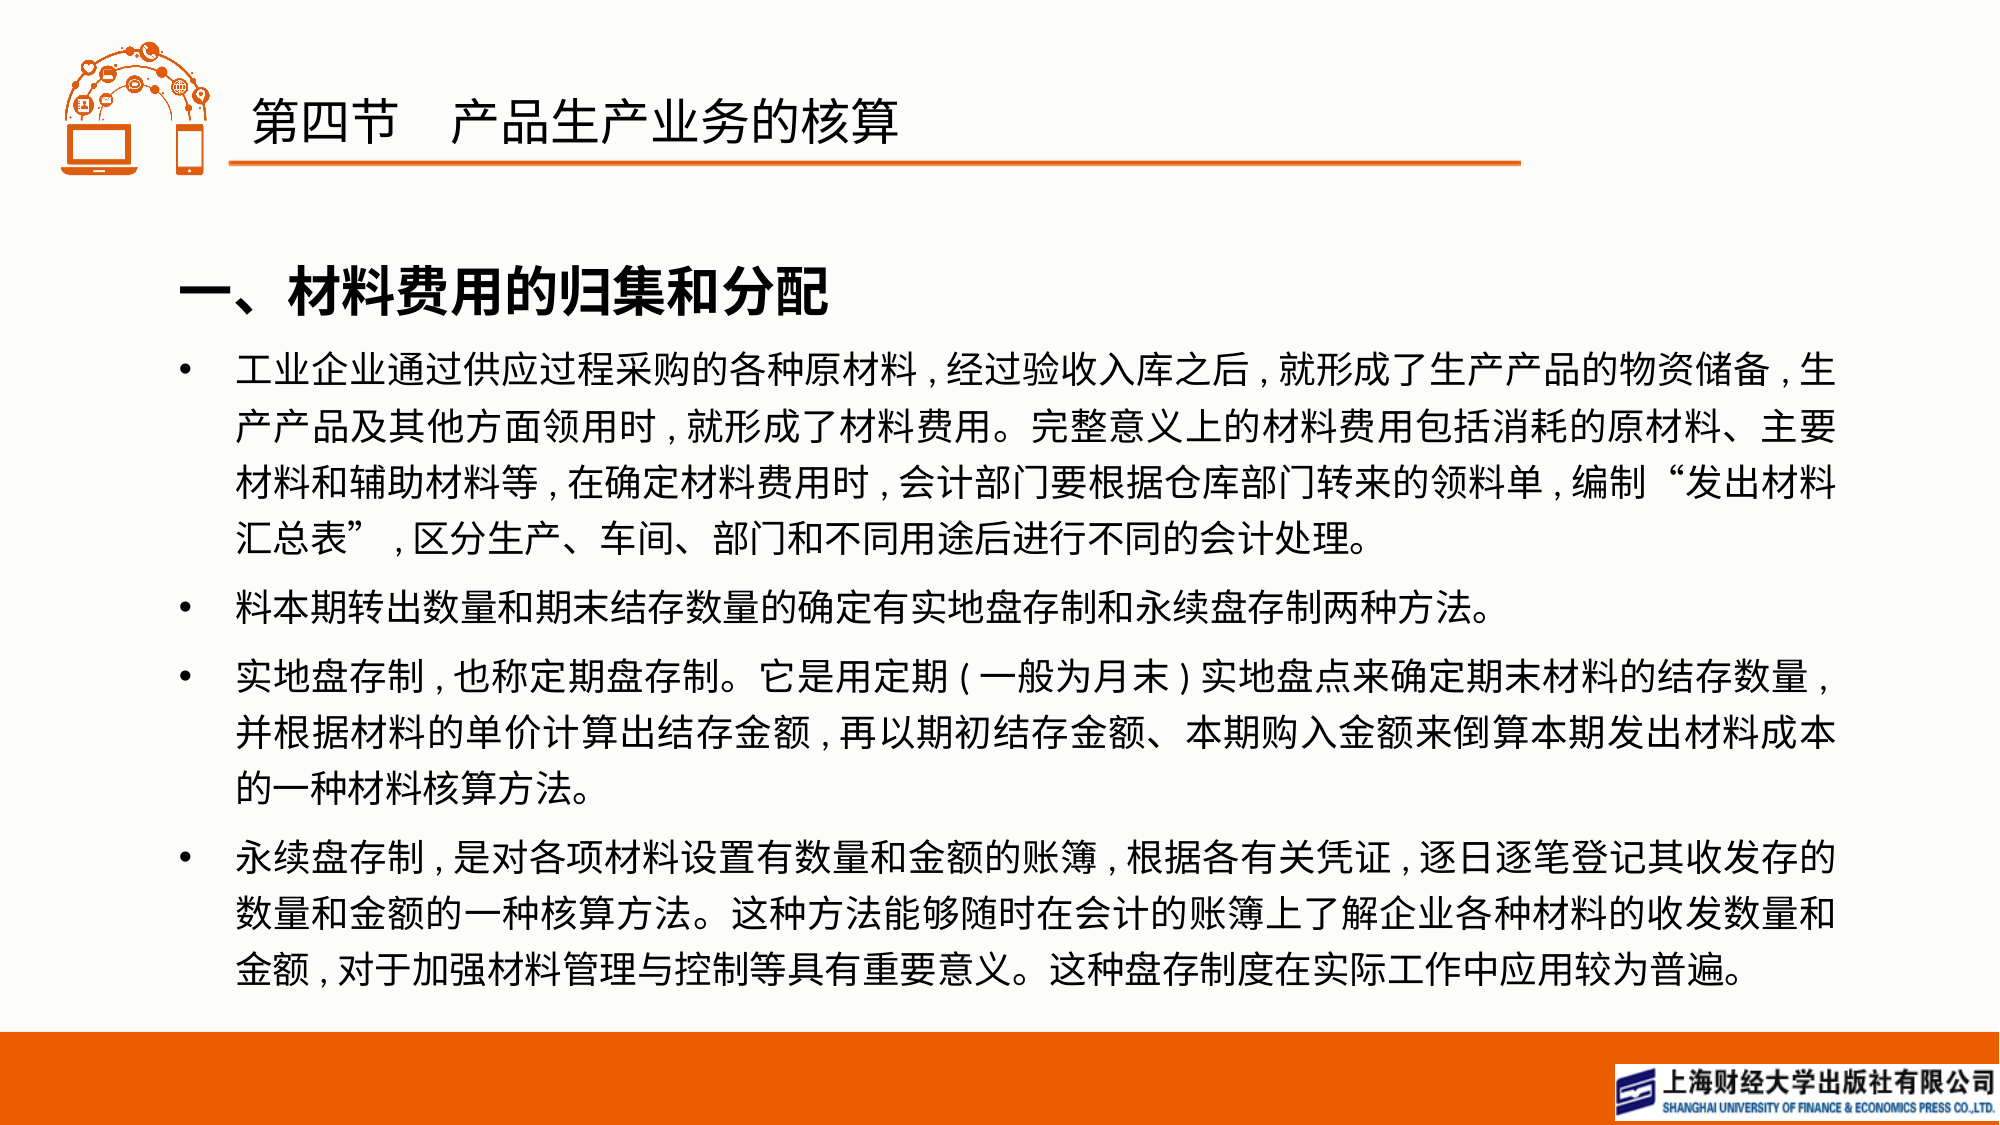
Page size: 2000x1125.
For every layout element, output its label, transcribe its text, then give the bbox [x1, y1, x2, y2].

picture [0, 0, 2000, 1125]
list 一、材料费用的归集和分配 工业企业通过供应过程采购的各种原材料,经过验收入库之后,就形成了生产产品的物资储备,生产产品及其他方面领用时,就形成了材料费用。完整意义上的材料费用包括消耗的原材料、主要材料和辅助材料等,在确定材料费用时,会计部门要根据仓库部门转来的领料单,编制“发出材料汇总表”,区分生产、车间、部门和不同用途后进行不同的会计处理。 料本期转出数量和期末结存数量的确定有实地盘存制和永续盘存制两种方法。 实地盘存制,也称定期盘存制。它是用定期(一般为月末)实地盘点来确定期末材料的结存数量,并根据材料的单价计算出结存金额,再以期初结存金额、本期购入金额来倒算本期发出材料成本的一种材料核算方法。 永续盘存制,是对各项材料设置有数量和金额的账簿,根据各有关凭证,逐日逐笔登记其收发存的数量和金额的一种核算方法。这种方法能够随时在会计的账簿上了解企业各种材料的收发数量和金额,对于加强材料管理与控制等具有重要意义。这种盘存制度在实际工作中应用较为普遍。 [163, 227, 1852, 1049]
title 第四节 产品生产业务的核算 [235, 82, 1605, 189]
